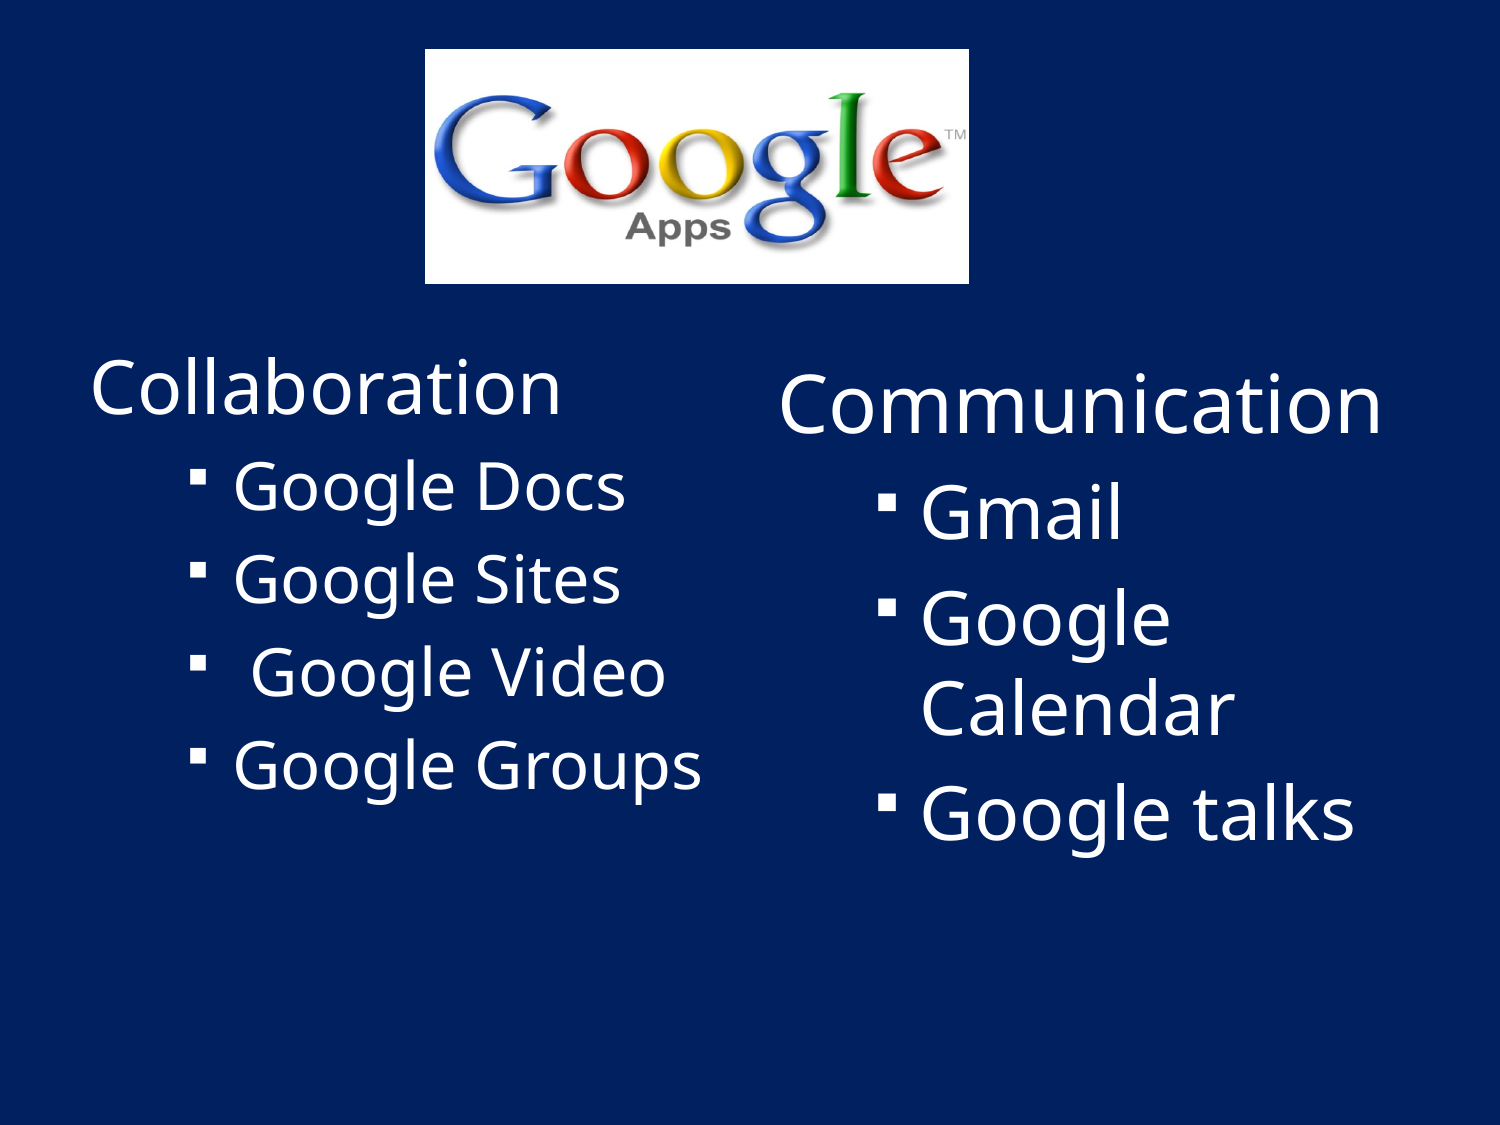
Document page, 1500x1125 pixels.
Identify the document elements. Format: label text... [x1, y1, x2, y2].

list Communication Gmail Google Calendar Google talks [762, 345, 1425, 1088]
picture [424, 49, 969, 284]
list Collaboration Google Docs Google Sites Google Video Google Groups [75, 332, 738, 1075]
